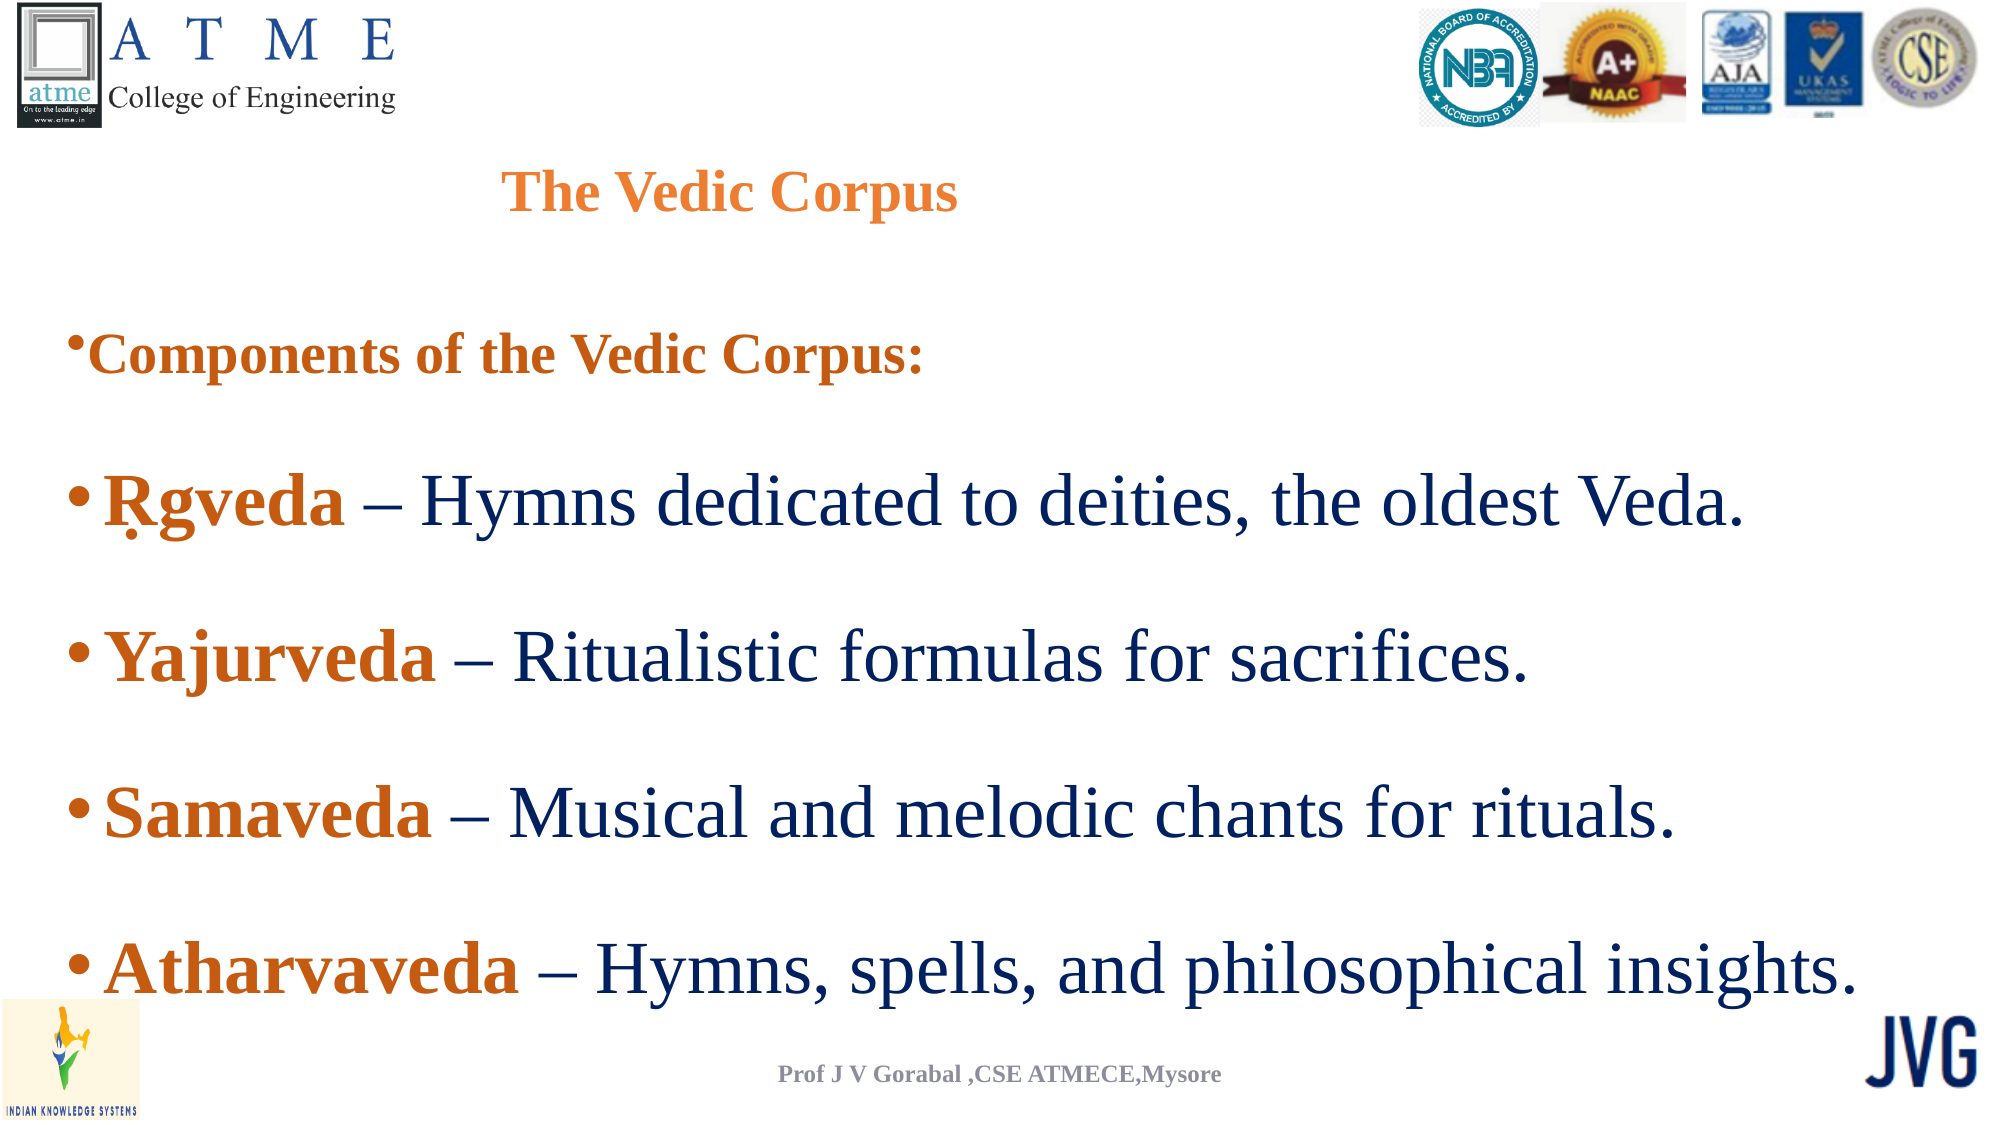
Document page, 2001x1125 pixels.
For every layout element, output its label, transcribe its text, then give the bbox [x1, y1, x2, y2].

picture [17, 2, 395, 128]
picture [1702, 2, 1983, 118]
picture [1494, 17, 1502, 25]
picture [2, 999, 51, 1120]
picture [1938, 999, 2000, 1103]
picture [1419, 2, 1687, 87]
list Components of the Vedic Corpus: Ṛgveda – Hymns dedicated to deities, the oldest Veda. Yajurveda – Ritualistic formulas for sacrifices. Samaveda – Musical and melodic chants for rituals. Atharvaveda – Hymns, spells, and philosophical insights. [51, 272, 1938, 1121]
title The Vedic Corpus [66, 87, 1792, 272]
